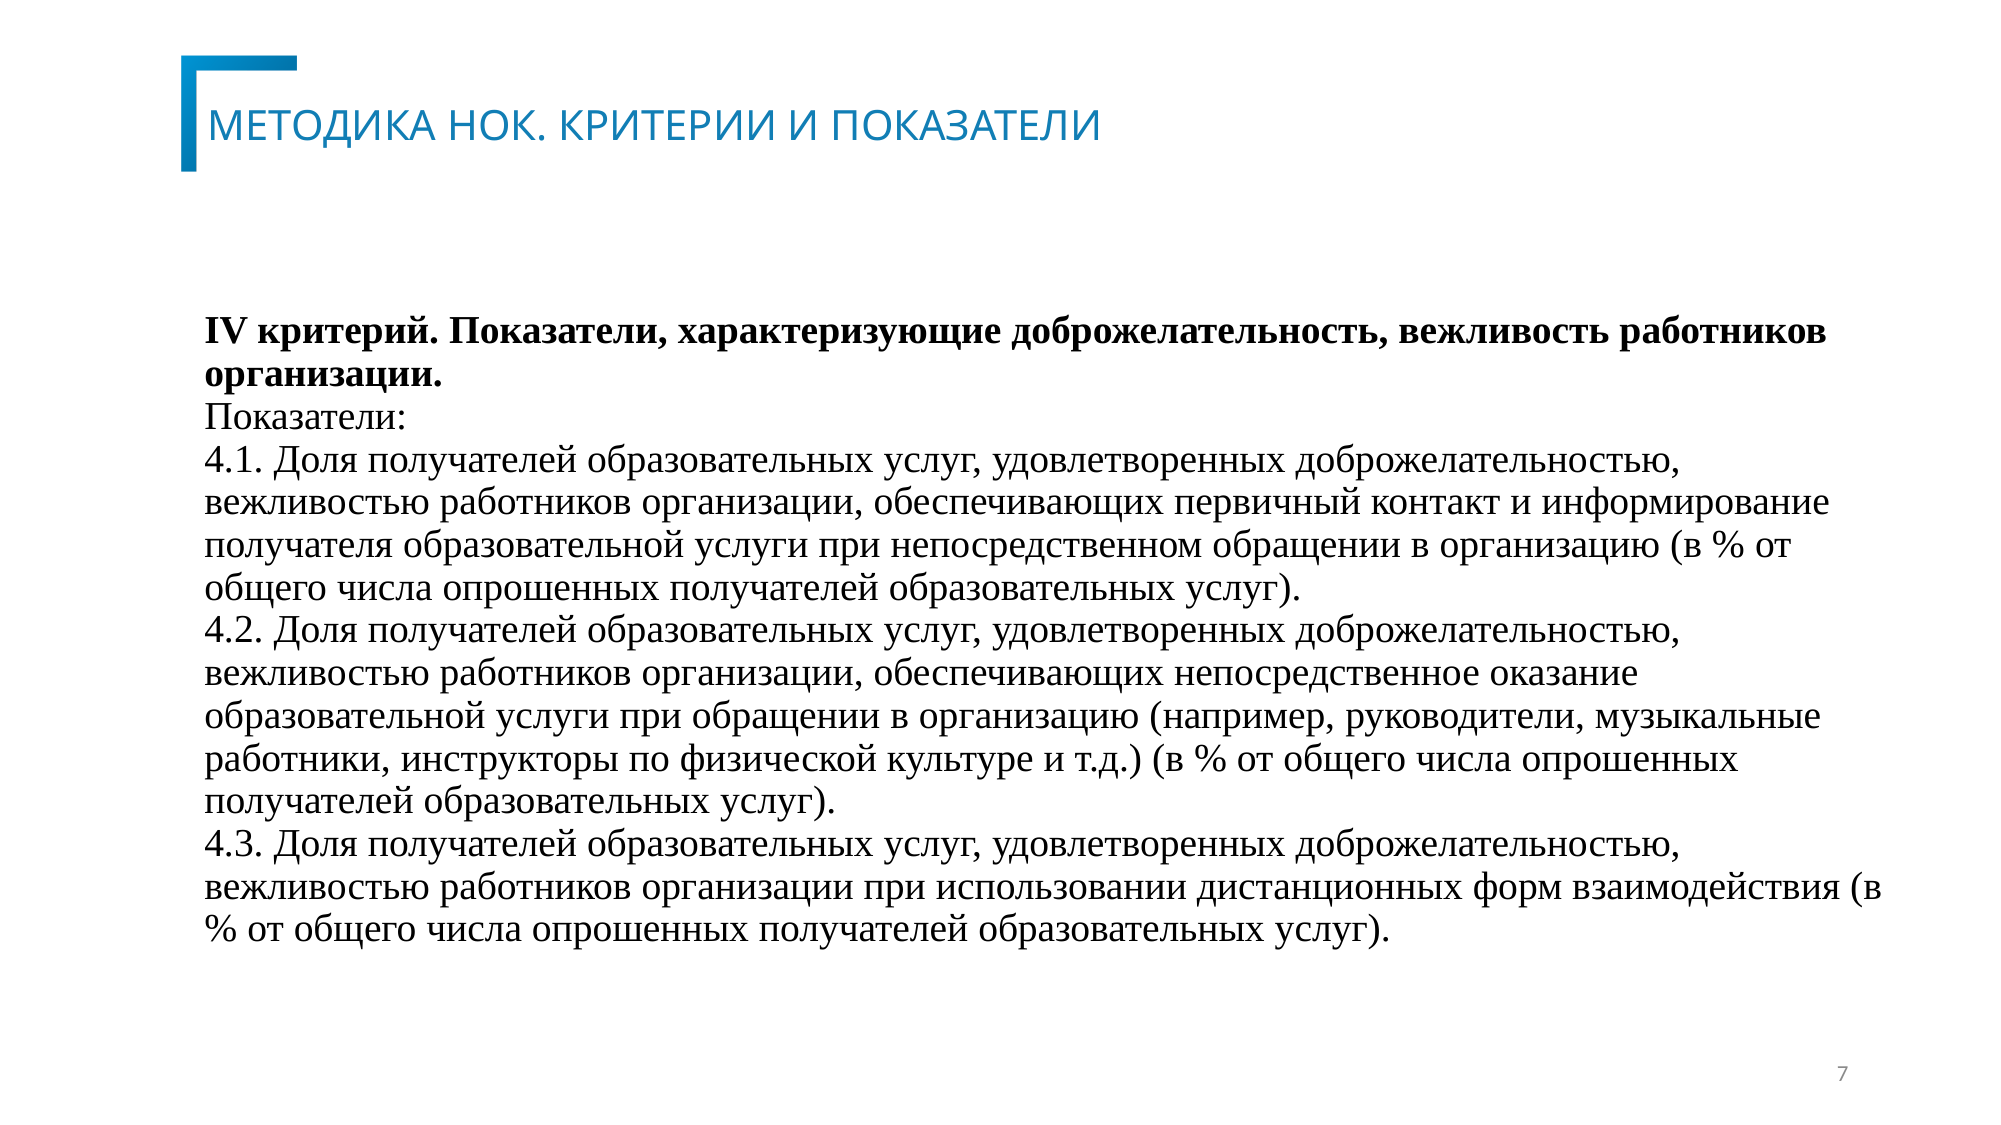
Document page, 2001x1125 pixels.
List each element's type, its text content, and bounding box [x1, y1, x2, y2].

slide_number 7 [1413, 1042, 1864, 1103]
text_box IV критерий. Показатели, характеризующие доброжелательность, вежливость работников организации. Показатели: 4.1. Доля получателей образовательных услуг, удовлетворенных доброжелательностью, вежливостью работников организации, обеспечивающих первичный контакт и информирование получателя образовательной услуги при непосредственном обращении в организацию (в % от общего числа опрошенных получателей образовательных услуг). 4.2. Доля получателей образовательных услуг, удовлетворенных доброжелательностью, вежливостью работников организации, обеспечивающих непосредственное оказание образовательной услуги при обращении в организацию (например, руководители, музыкальные работники, инструкторы по физической культуре и т.д.) (в % от общего числа опрошенных получателей образовательных услуг). 4.3. Доля получателей образовательных услуг, удовлетворенных доброжелательностью, вежливостью работников организации при использовании дистанционных форм взаимодействия (в % от общего числа опрошенных получателей образовательных услуг). [189, 173, 1926, 1125]
picture [197, 71, 297, 172]
text_box МЕТОДИКА НОК. КРИТЕРИИ И ПОКАЗАТЕЛИ [192, 42, 1912, 173]
